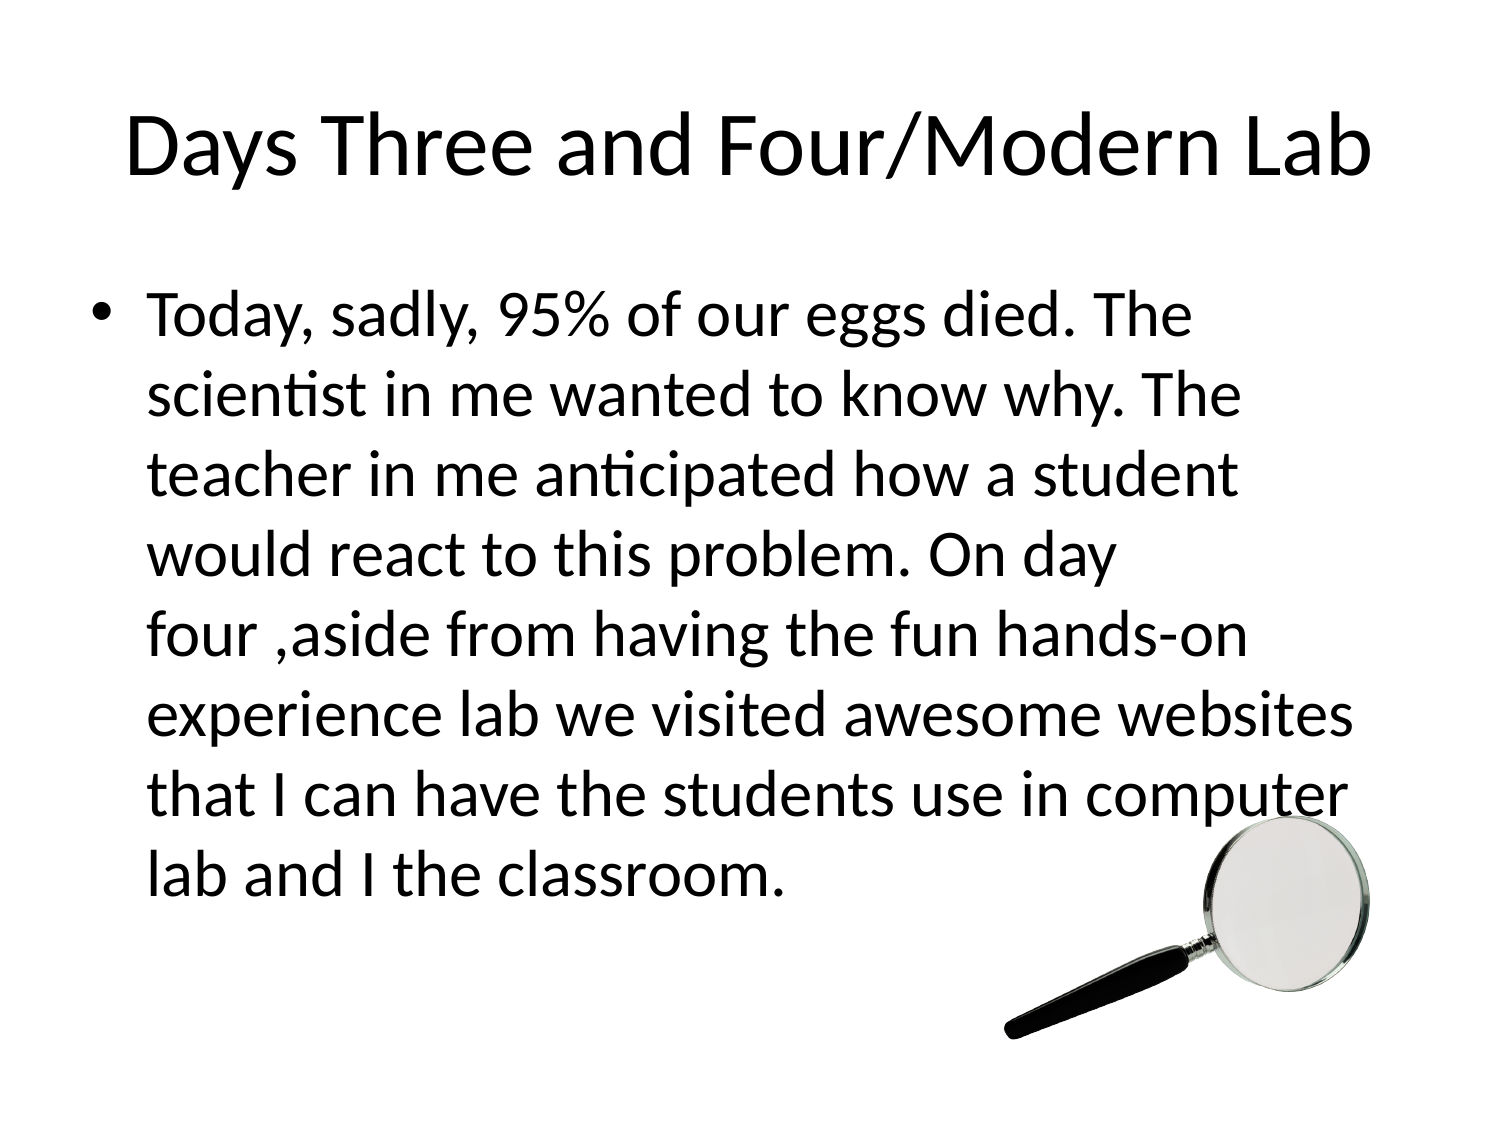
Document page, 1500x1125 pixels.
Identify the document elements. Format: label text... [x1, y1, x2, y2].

list Today, sadly, 95% of our eggs died. The scientist in me wanted to know why. The teacher in me anticipated how a student would react to this problem. On day four ,aside from having the fun hands-on experience lab we visited awesome websites that I can have the students use in computer lab and I the classroom. [75, 262, 1425, 1005]
picture [999, 810, 1375, 1045]
title Days Three and Four/Modern Lab [75, 45, 1425, 233]
